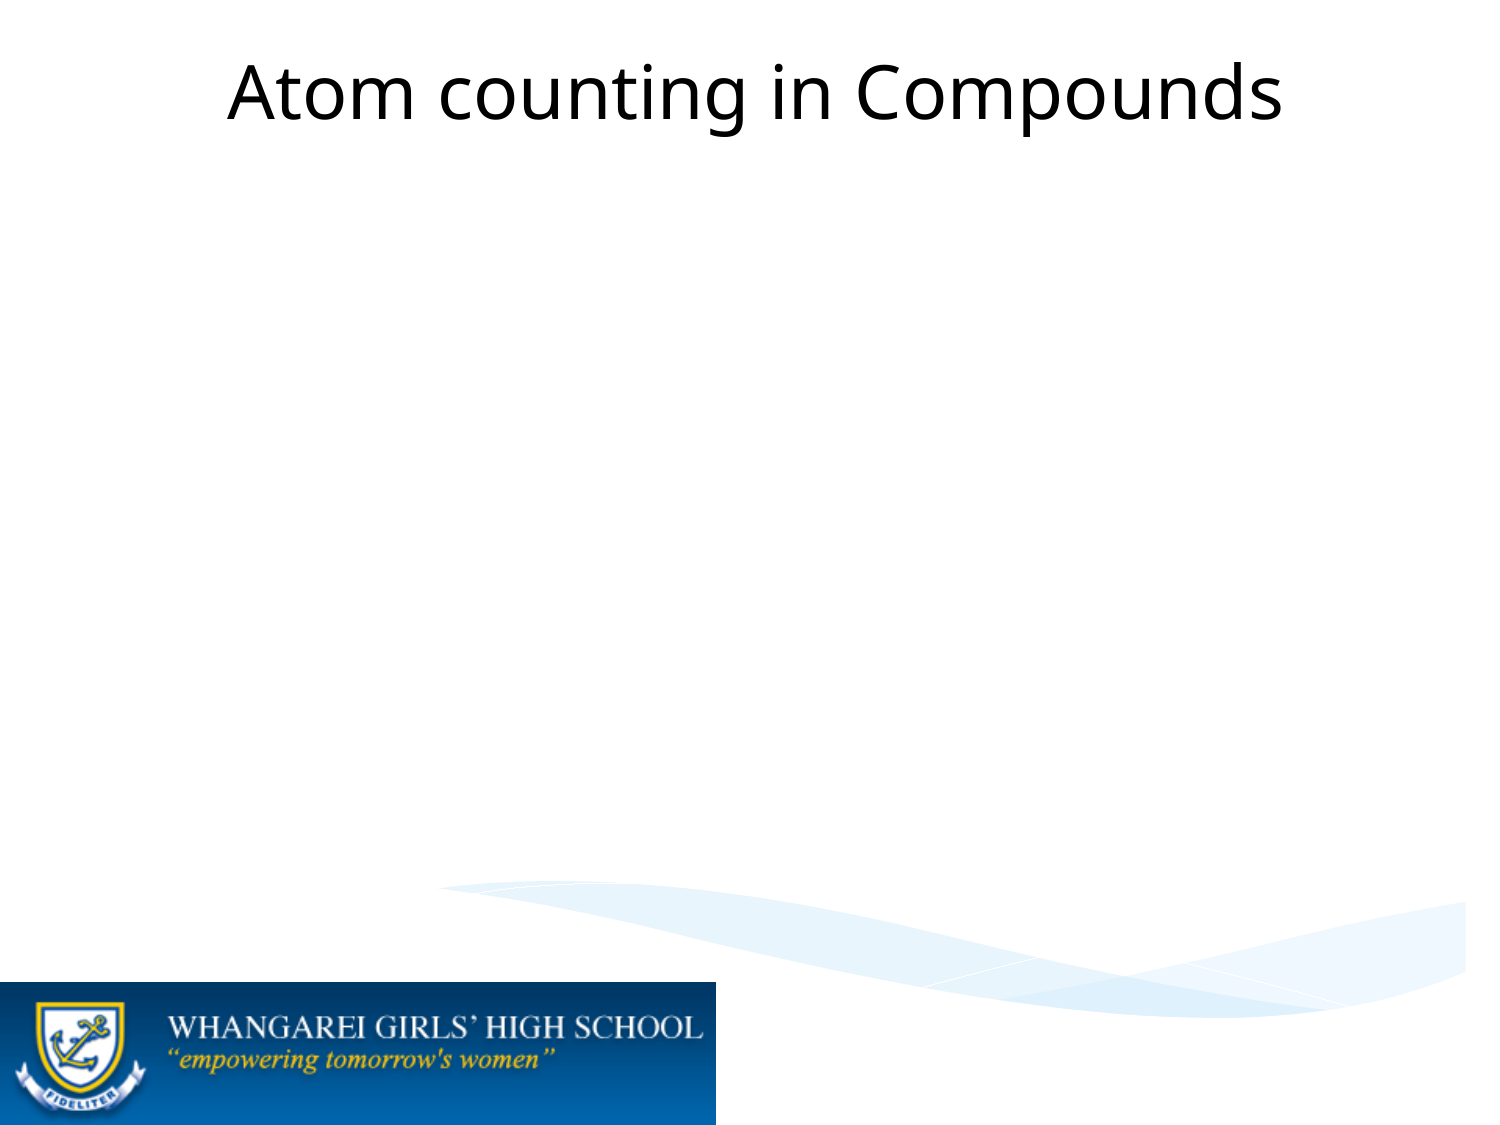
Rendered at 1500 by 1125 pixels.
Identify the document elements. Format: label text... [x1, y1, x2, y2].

text_box Atom counting in Compounds [99, 37, 1413, 143]
picture [0, 982, 716, 1125]
